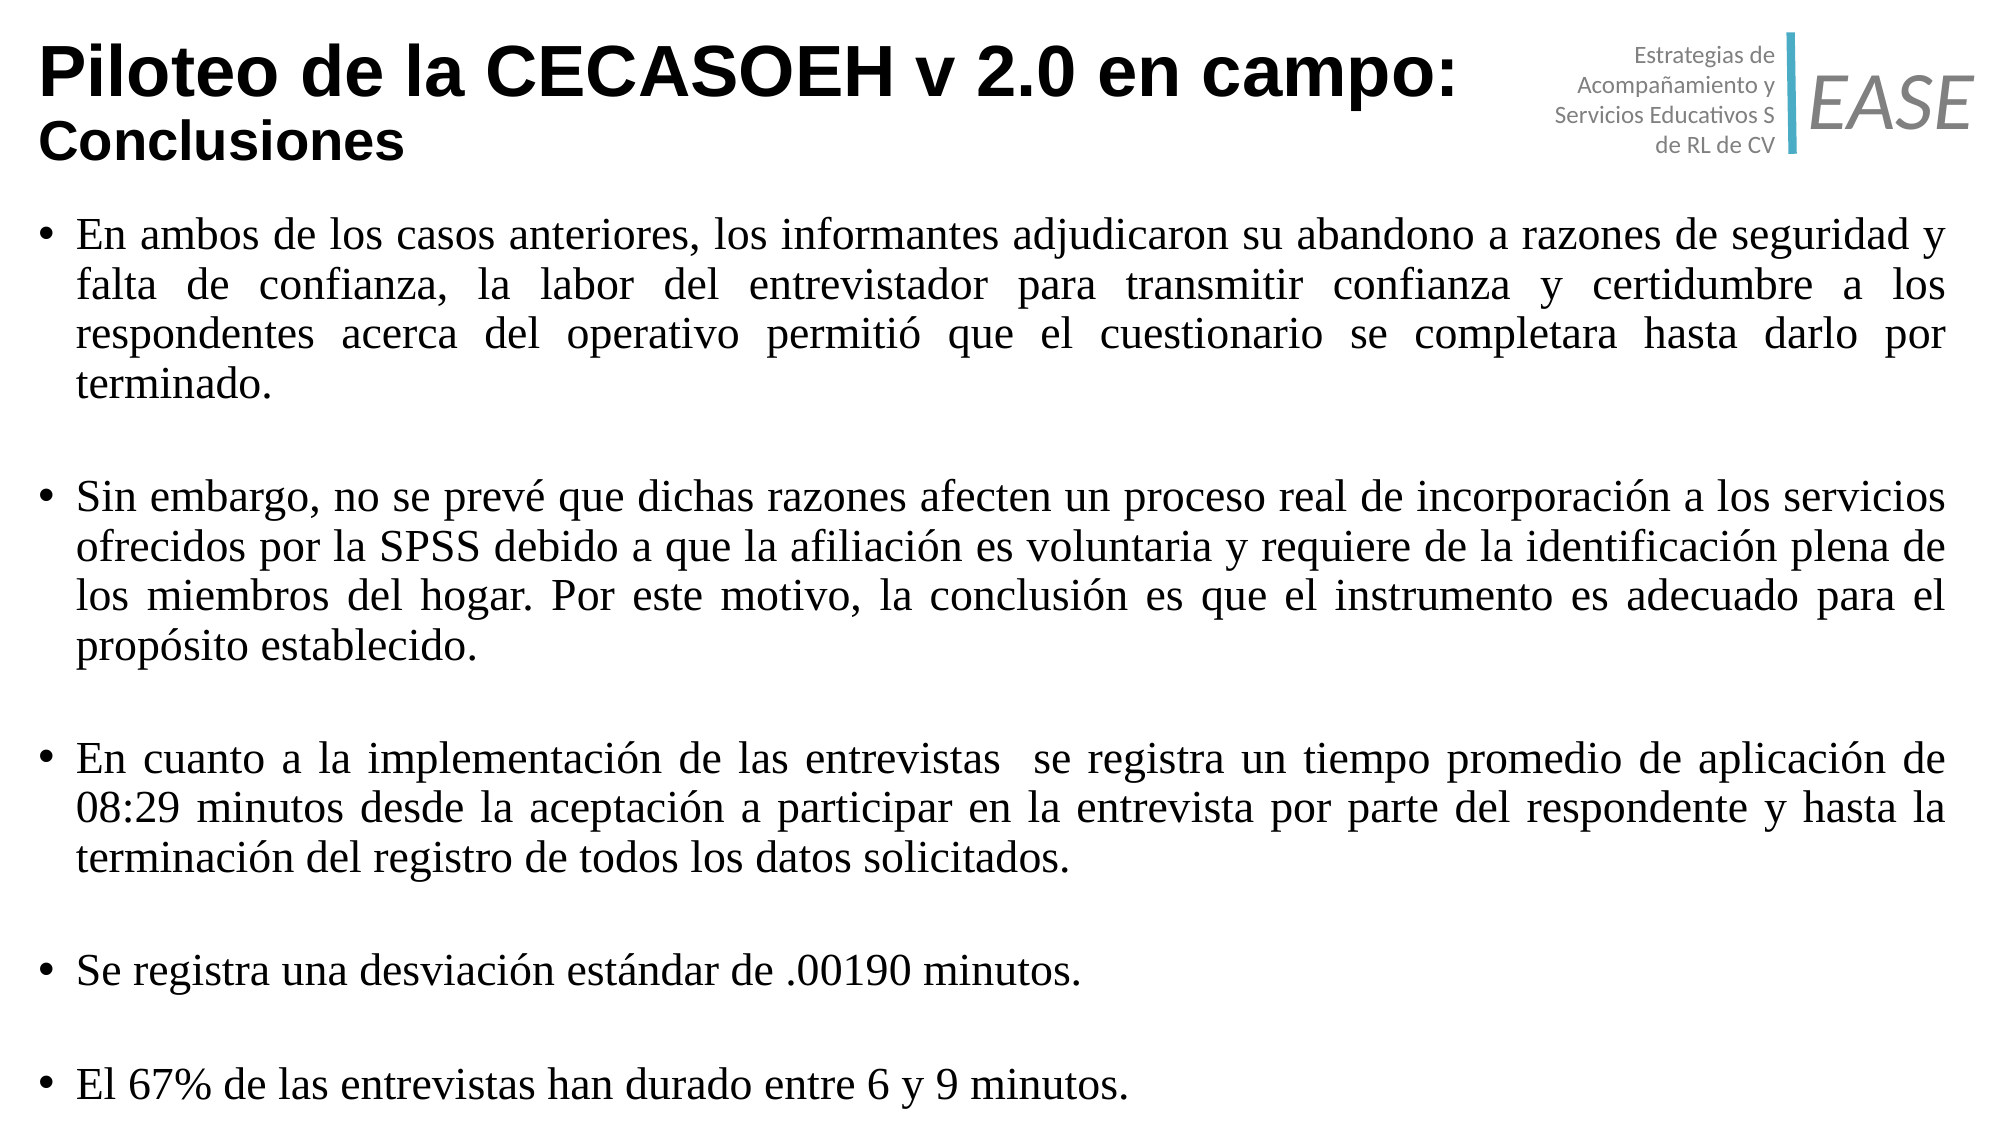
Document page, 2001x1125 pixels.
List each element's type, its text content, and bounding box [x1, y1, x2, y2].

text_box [1537, 25, 2000, 171]
title Piloteo de la CECASOEH v 2.0 en campo: Conclusiones [23, 25, 1863, 202]
list En ambos de los casos anteriores, los informantes adjudicaron su abandono a razones de seguridad y falta de confianza, la labor del entrevistador para transmitir confianza y certidumbre a los respondentes acerca del operativo permitió que el cuestionario se completara hasta darlo por terminado. Sin embargo, no se prevé que dichas razones afecten un proceso real de incorporación a los servicios ofrecidos por la SPSS debido a que la afiliación es voluntaria y requiere de la identificación plena de los miembros del hogar. Por este motivo, la conclusión es que el instrumento es adecuado para el propósito establecido. En cuanto a la implementación de las entrevistas se registra un tiempo promedio de aplicación de 08:29 minutos desde la aceptación a participar en la entrevista por parte del respondente y hasta la terminación del registro de todos los datos solicitados. Se registra una desviación estándar de .00190 minutos. El 67% de las entrevistas han durado entre 6 y 9 minutos. [23, 202, 1963, 1125]
